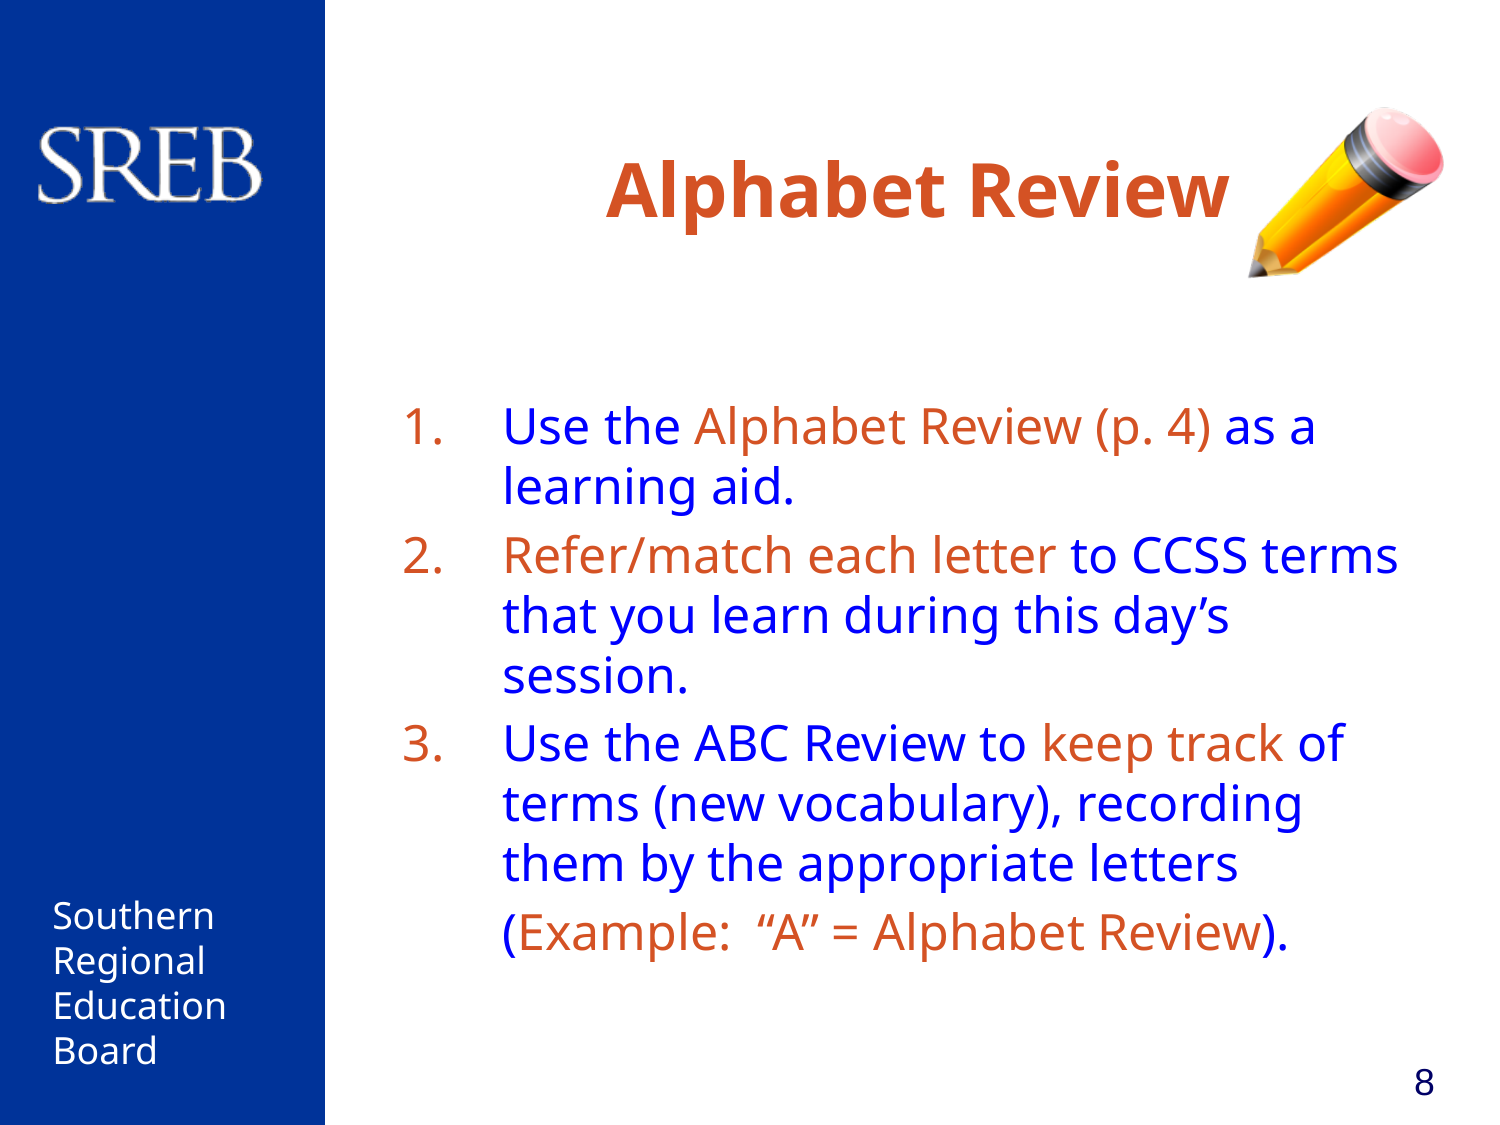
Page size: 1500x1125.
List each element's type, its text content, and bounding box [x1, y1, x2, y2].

title Alphabet Review [387, 87, 1451, 288]
picture [37, 124, 263, 204]
subtitle Use the Alphabet Review (p. 4) as a learning aid. Refer/match each letter to CCSS terms that you learn during this day’s session. Use the ABC Review to keep track of terms (new vocabulary), recording them by the appropriate letters (Example: “A” = Alphabet Review). [387, 387, 1438, 1088]
picture [1237, 99, 1446, 302]
slide_number 8 [1124, 1049, 1451, 1125]
